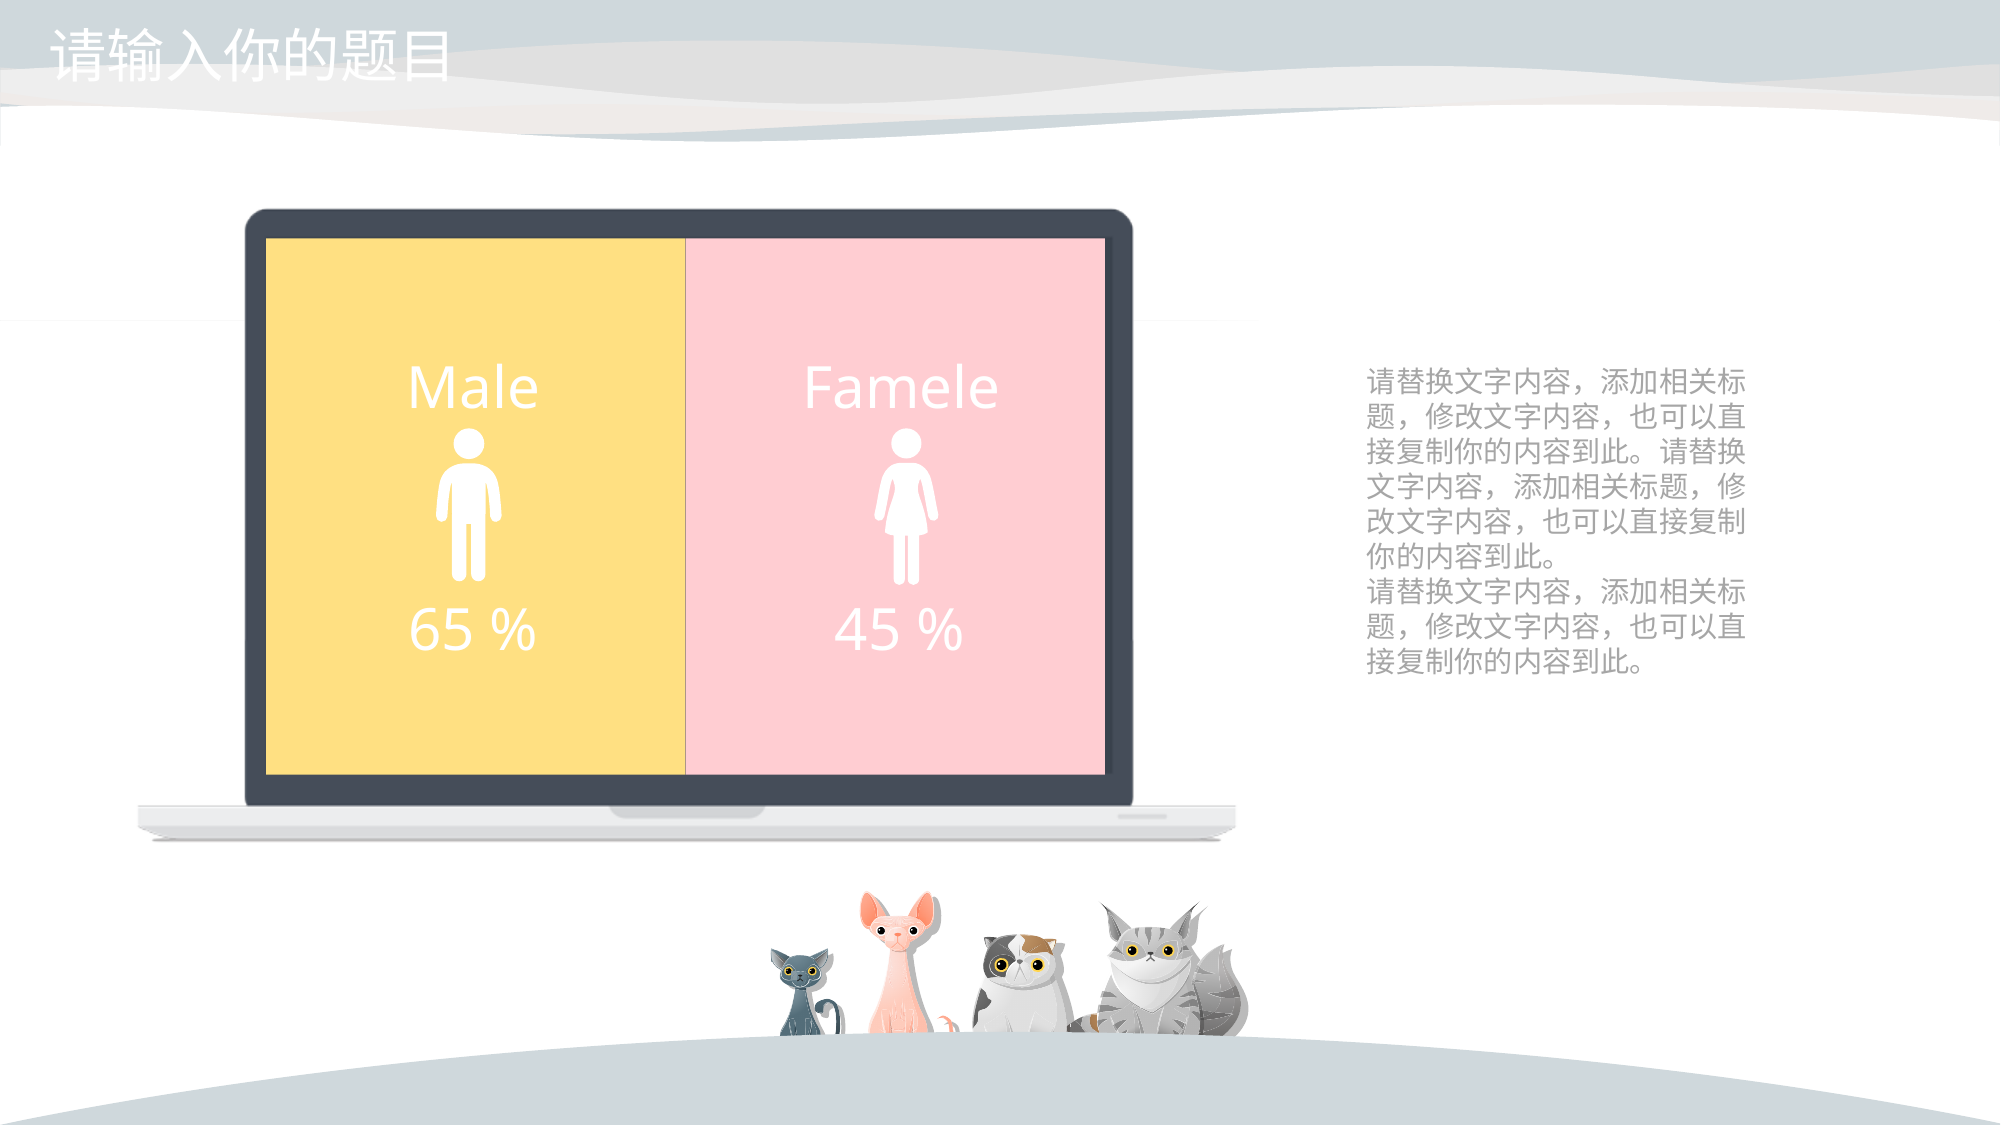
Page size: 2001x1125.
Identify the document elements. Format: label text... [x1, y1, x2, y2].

text_box 请替换文字内容，添加相关标题，修改文字内容，也可以直接复制你的内容到此。请替换文字内容，添加相关标题，修改文字内容，也可以直接复制你的内容到此。 请替换文字内容，添加相关标题，修改文字内容，也可以直接复制你的内容到此。 [1352, 356, 1776, 721]
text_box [121, 190, 1250, 874]
